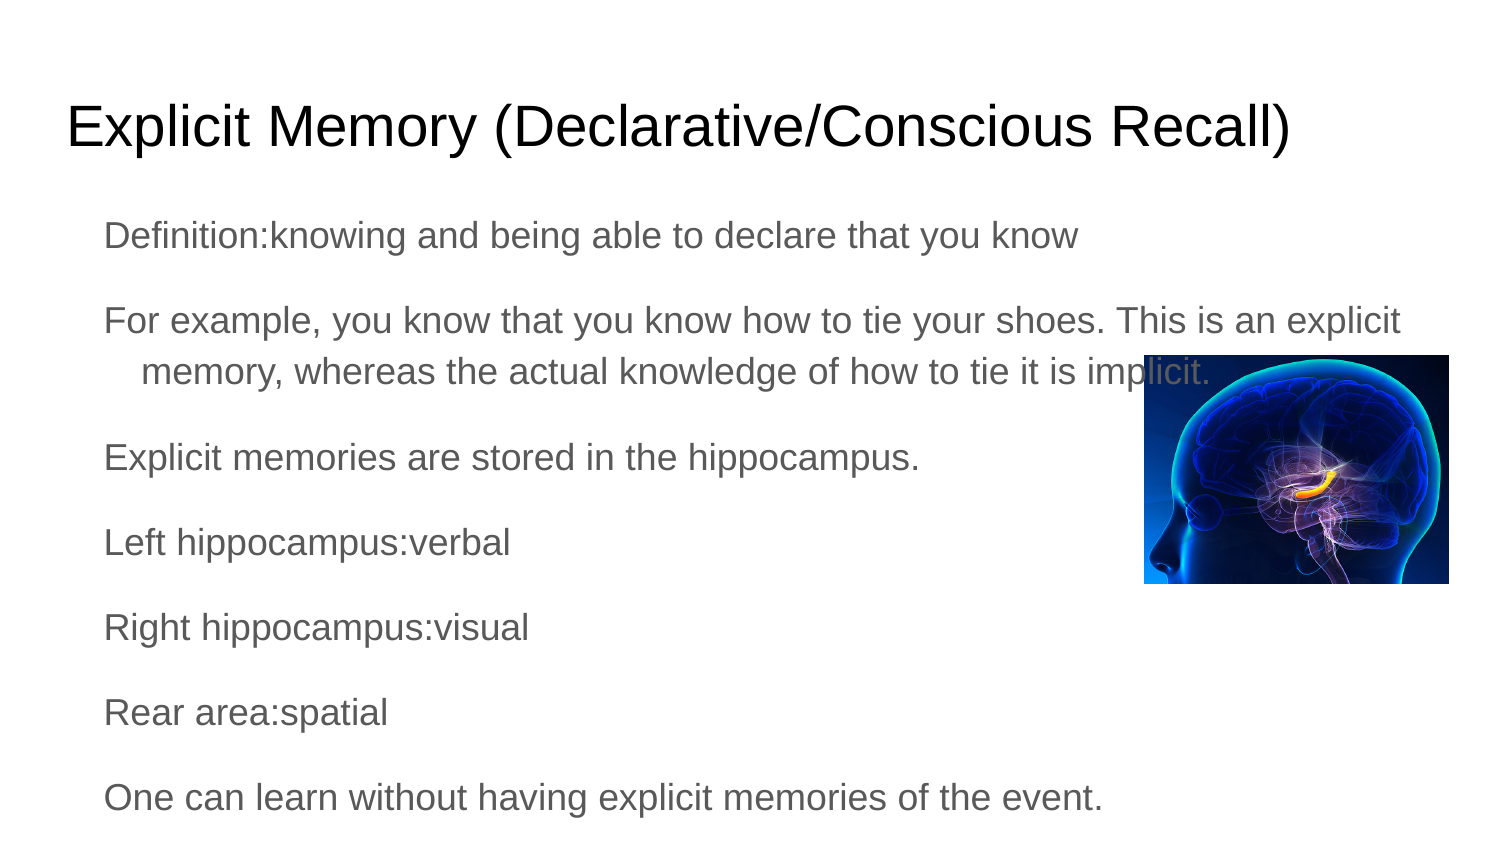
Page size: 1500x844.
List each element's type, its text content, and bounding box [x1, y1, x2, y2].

list Definition:knowing and being able to declare that you know For example, you know that you know how to tie your shoes. This is an explicit memory, whereas the actual knowledge of how to tie it is implicit. Explicit memories are stored in the hippocampus. Left hippocampus:verbal Right hippocampus:visual Rear area:spatial One can learn without having explicit memories of the event. Infantile amnesia: Later in life, we retain the implicit memories (skills) we learned as babies but not the explicit (actual memories) of the first three years. [51, 189, 1472, 750]
title Explicit Memory (Declarative/Conscious Recall) [51, 72, 1449, 167]
picture [1144, 354, 1450, 584]
